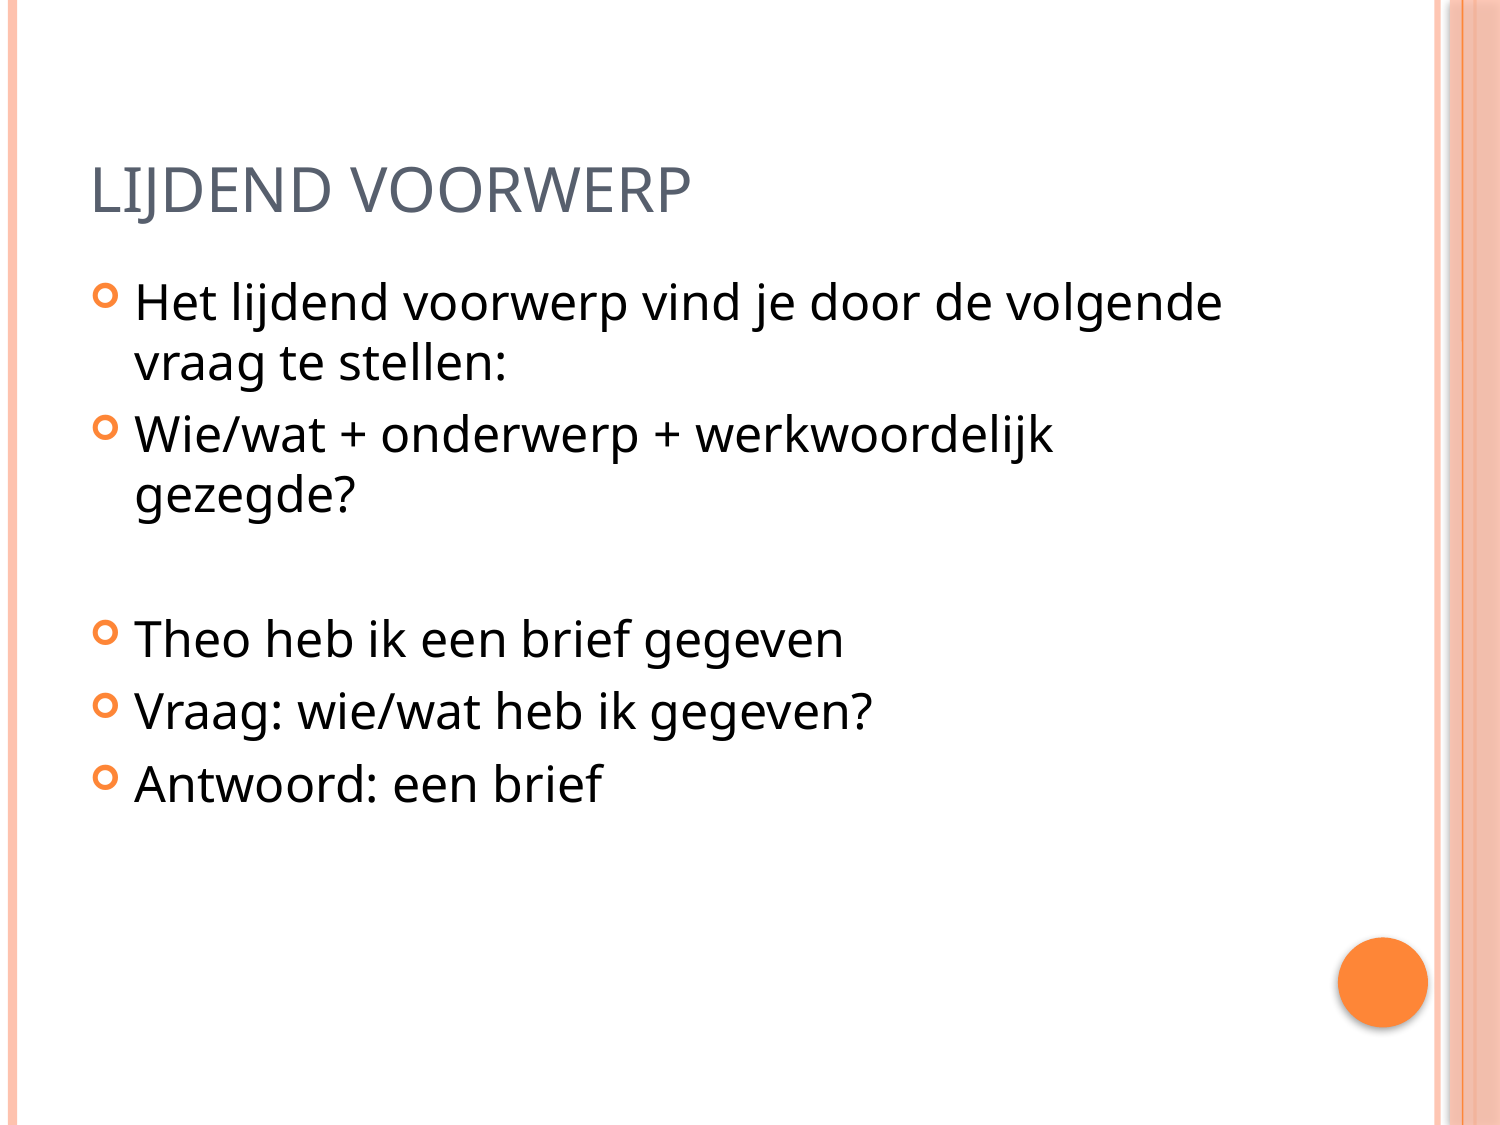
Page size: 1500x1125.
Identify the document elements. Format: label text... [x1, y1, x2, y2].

title Lijdend voorwerp [75, 45, 1300, 233]
list Het lijdend voorwerp vind je door de volgende vraag te stellen: Wie/wat + onderwerp + werkwoordelijk gezegde? Theo heb ik een brief gegeven Vraag: wie/wat heb ik gegeven? Antwoord: een brief [75, 262, 1300, 1062]
